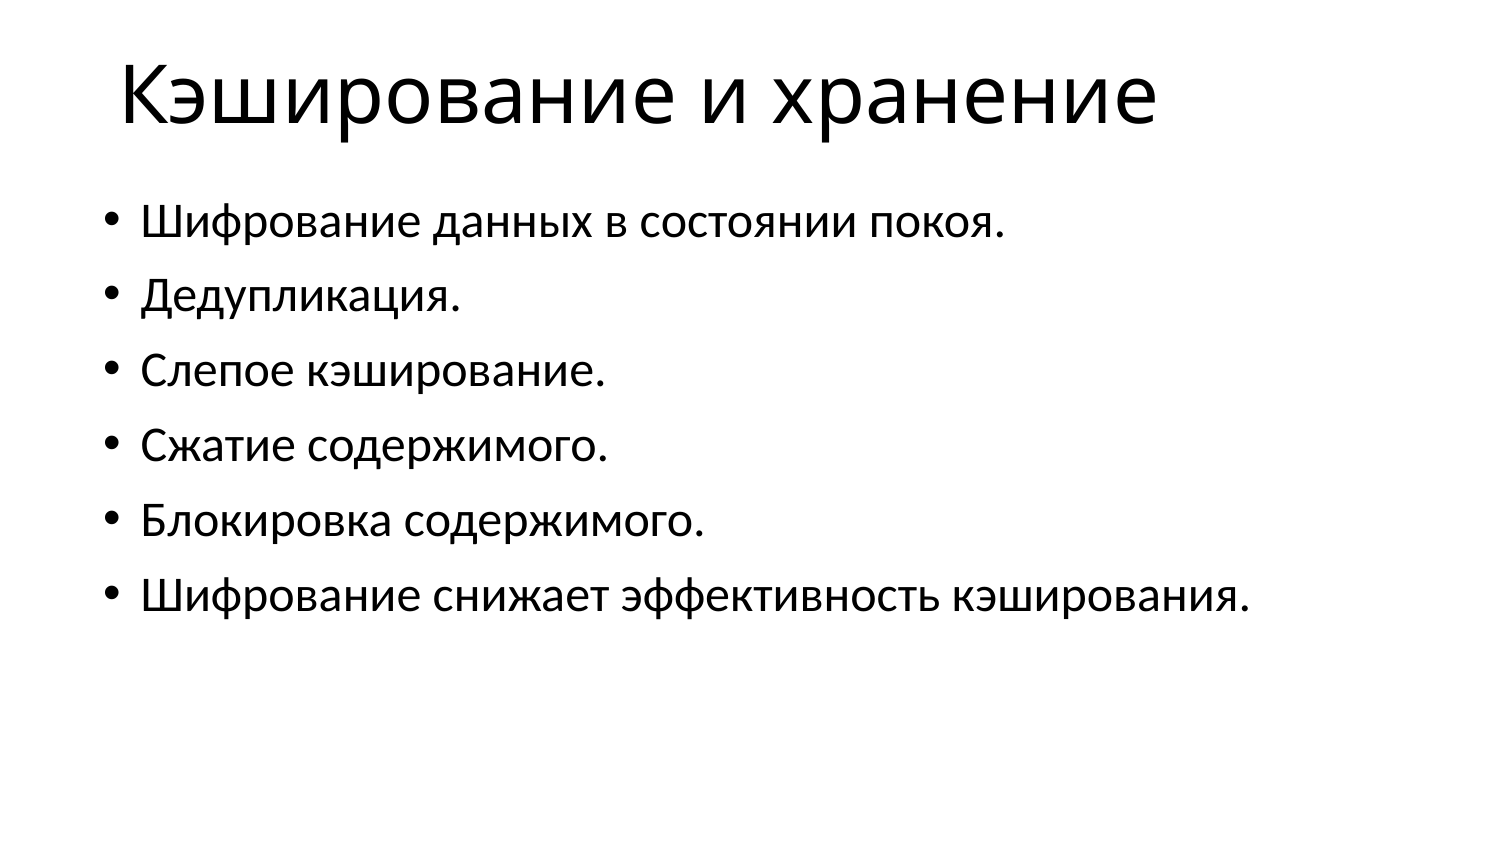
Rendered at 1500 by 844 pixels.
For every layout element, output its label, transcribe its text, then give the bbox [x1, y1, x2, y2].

title Кэширование и хранение [103, 44, 1397, 149]
text_box Шифрование данных в состоянии покоя. Дедупликация. Слепое кэширование. Сжатие содержимого. Блокировка содержимого. Шифрование снижает эффективность кэширования. [88, 186, 1412, 630]
